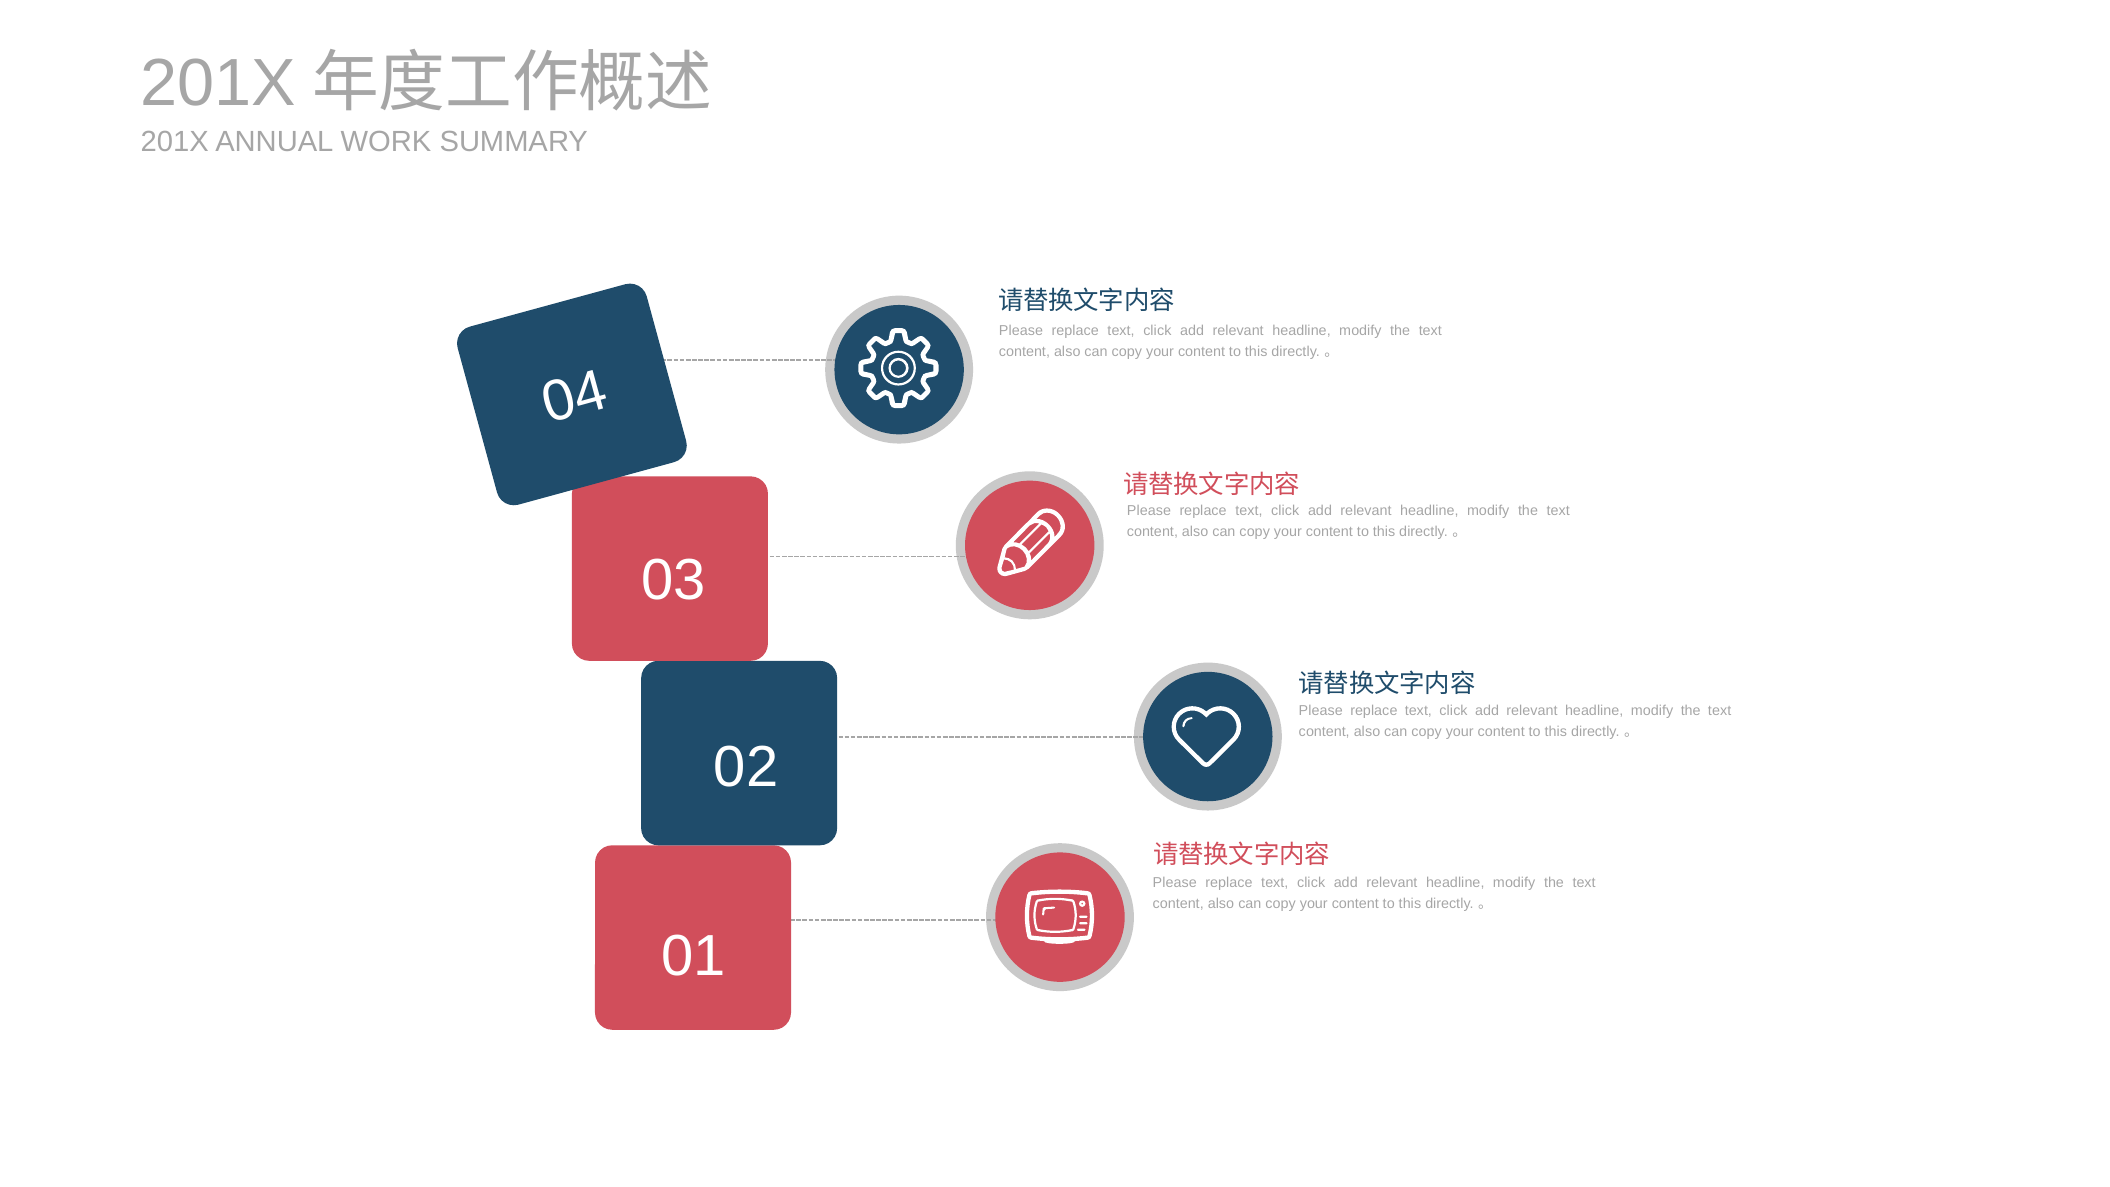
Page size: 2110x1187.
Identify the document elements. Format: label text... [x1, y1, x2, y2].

text_box 请替换文字内容 [1123, 461, 1414, 499]
text_box 请替换文字内容 [998, 278, 1289, 316]
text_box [955, 471, 1104, 620]
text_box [1169, 704, 1244, 768]
text_box Please replace text, click add relevant headline, modify the text content, also can copy your content to this directly.。 [1126, 497, 1571, 540]
text_box Please replace text, click add relevant headline, modify the text content, also can copy your content to this directly.。 [998, 317, 1444, 360]
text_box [641, 660, 838, 846]
text_box Please replace text, click add relevant headline, modify the text content, also can copy your content to this directly.。 [1152, 870, 1597, 912]
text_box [1133, 662, 1282, 811]
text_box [571, 476, 768, 661]
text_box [986, 843, 1134, 992]
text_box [473, 302, 670, 487]
text_box Please replace text, click add relevant headline, modify the text content, also can copy your content to this directly.。 [1298, 697, 1733, 740]
text_box 请替换文字内容 [1298, 660, 1589, 697]
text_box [825, 295, 974, 444]
text_box 请替换文字内容 [1153, 831, 1444, 869]
text_box 201X ANNUAL WORK SUMMARY [140, 122, 602, 158]
text_box 201X年度工作概述 [140, 38, 789, 119]
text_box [595, 845, 792, 1030]
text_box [1023, 889, 1095, 944]
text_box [858, 328, 939, 409]
